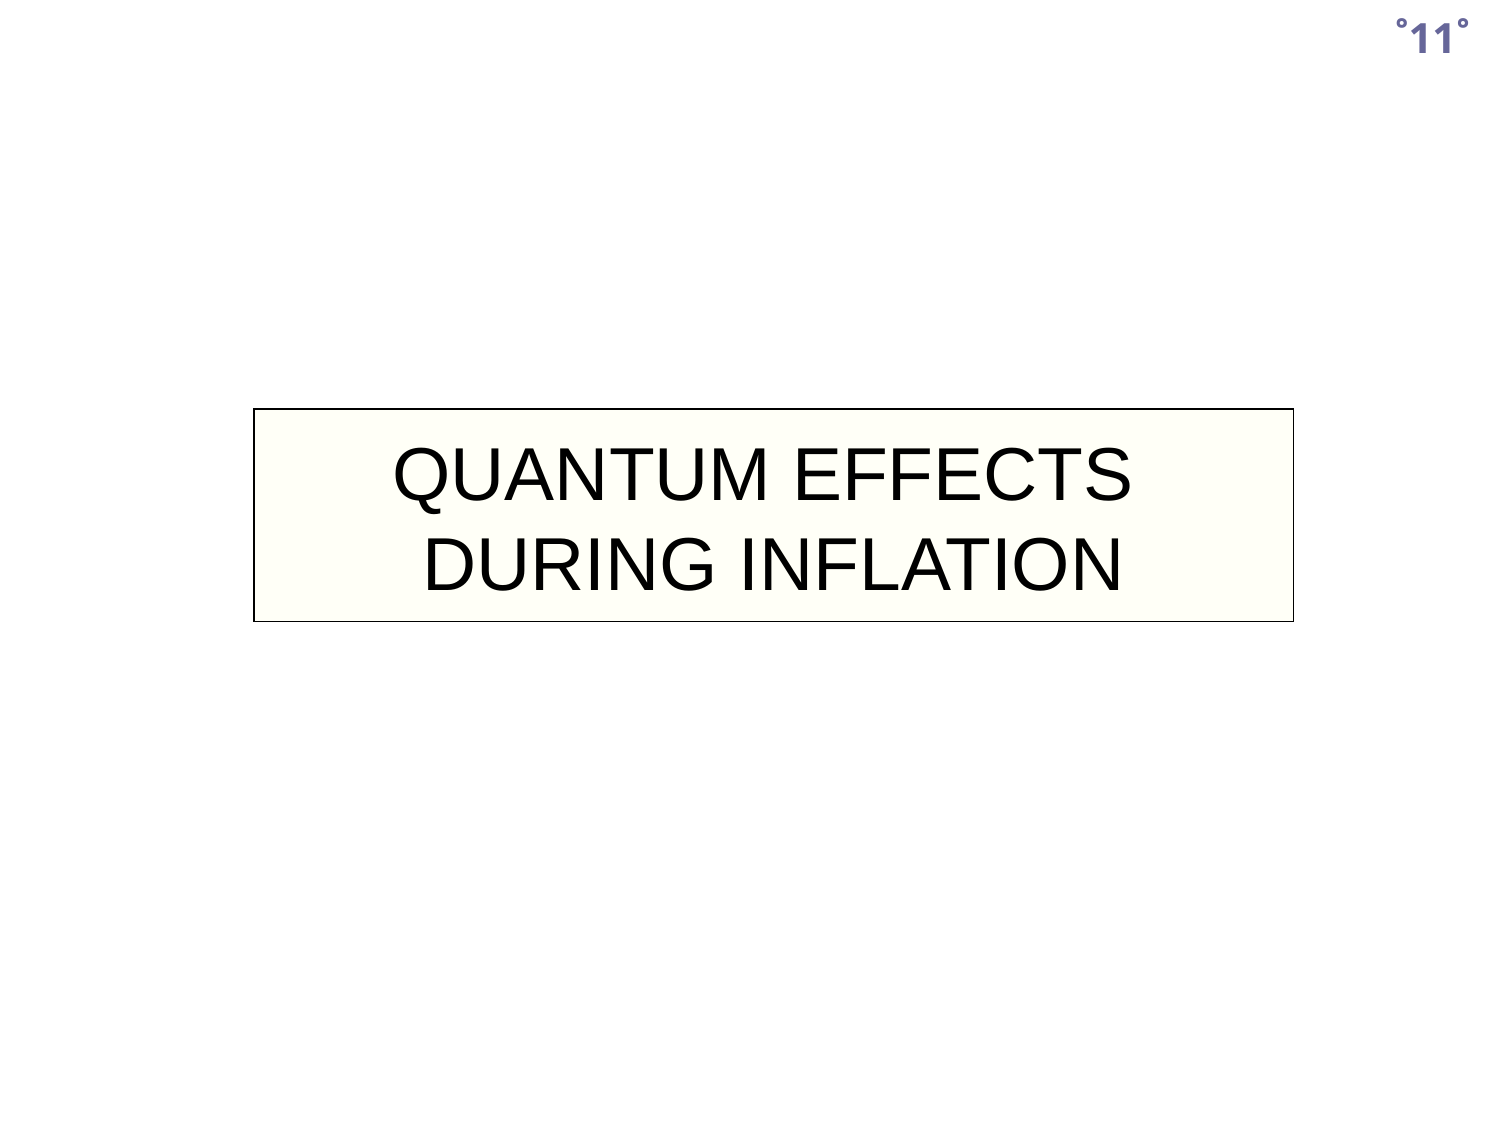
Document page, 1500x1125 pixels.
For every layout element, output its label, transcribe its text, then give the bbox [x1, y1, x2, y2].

text_box QUANTUM EFFECTS DURING INFLATION [253, 408, 1294, 622]
text_box ˚11˚ [1364, 7, 1500, 67]
